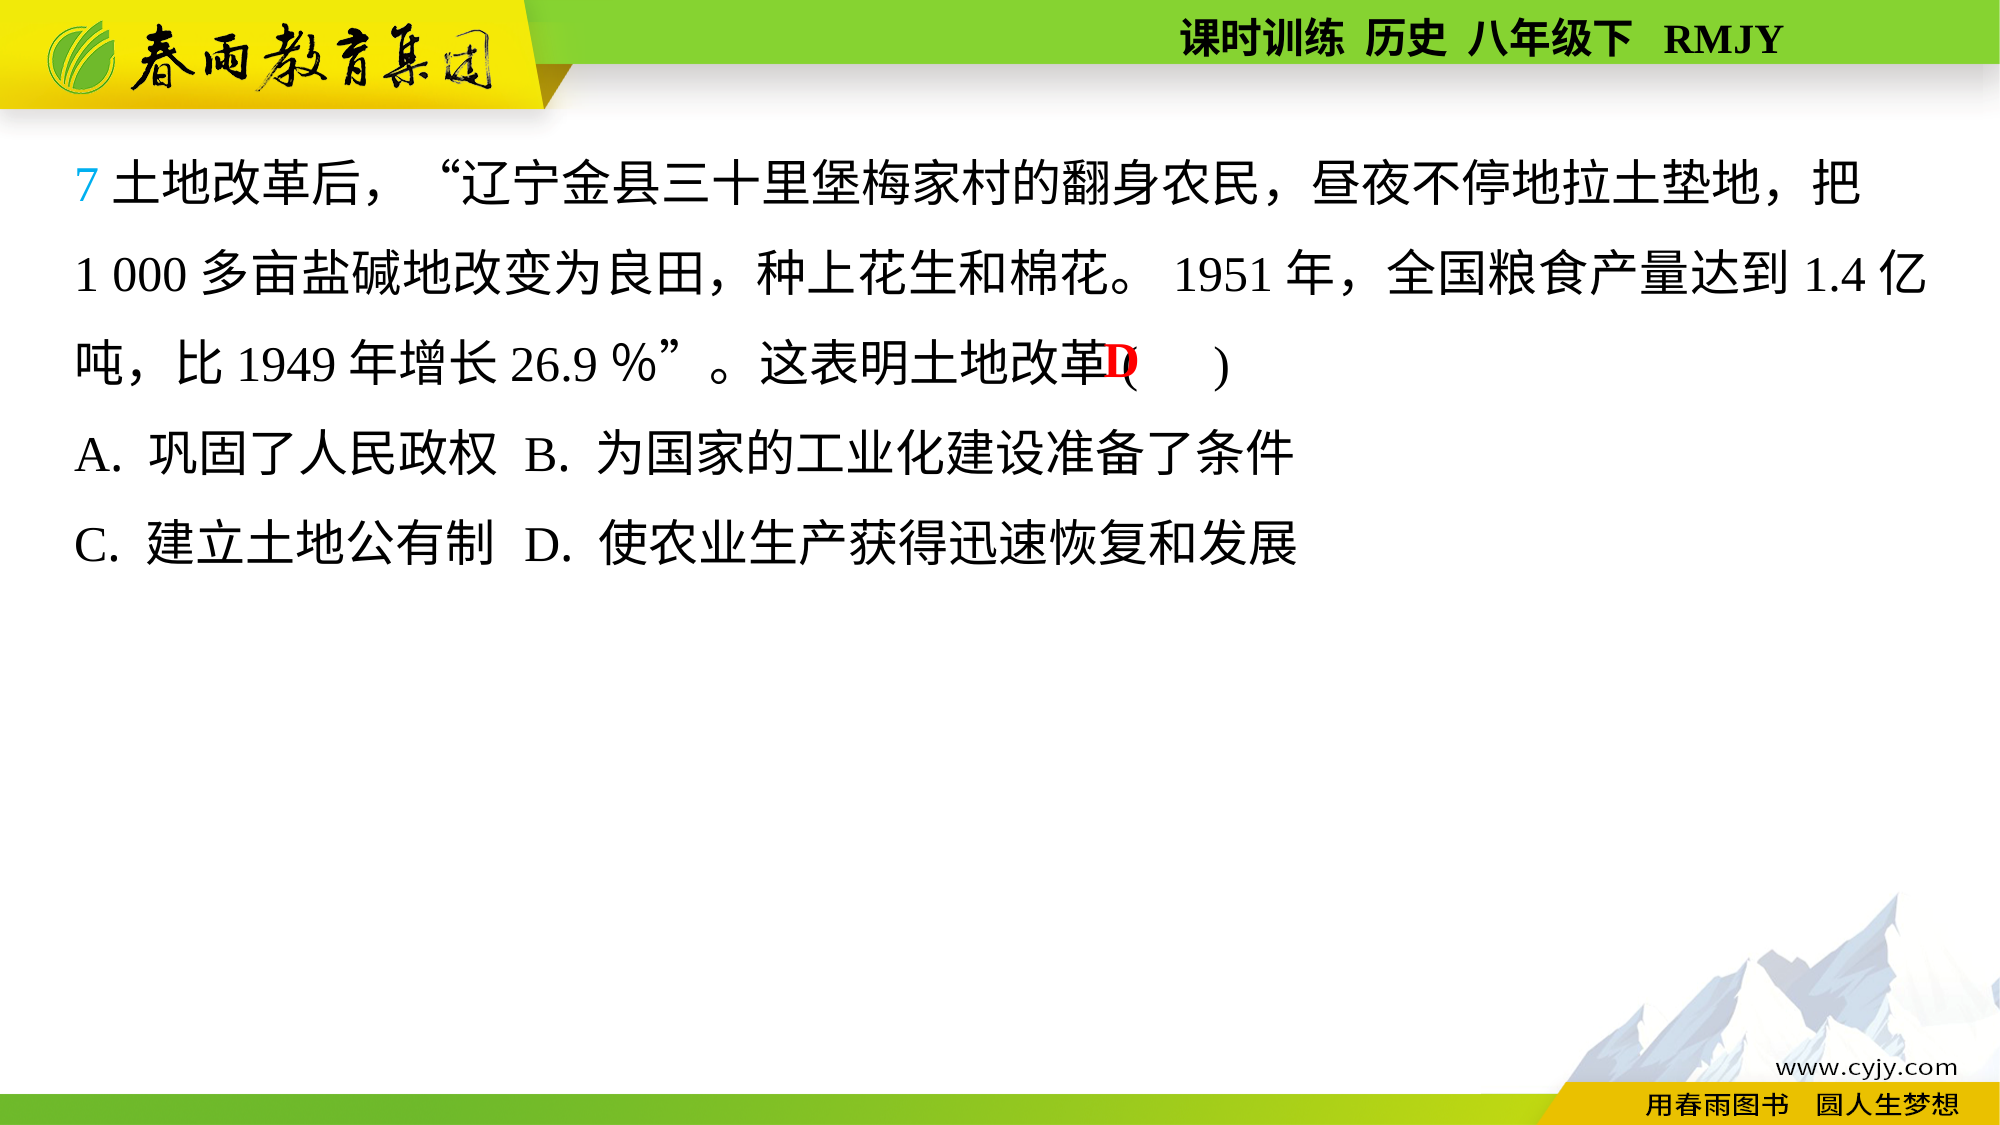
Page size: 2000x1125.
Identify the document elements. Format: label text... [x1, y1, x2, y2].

picture [0, 0, 2000, 1125]
text_box D [1088, 320, 1155, 395]
list 7土地改革后，“辽宁金县三十里堡梅家村的翻身农民，昼夜不停地拉土垫地，把 1 000多亩盐碱地改变为良田，种上花生和棉花。1951年，全国粮食产量达到1.4亿吨，比1949年增长26.9％”。这表明土地改革( ) A. 巩固了人民政权 B. 为国家的工业化建设准备了条件 C. 建立土地公有制 D. 使农业生产获得迅速恢复和发展 [59, 113, 1944, 584]
